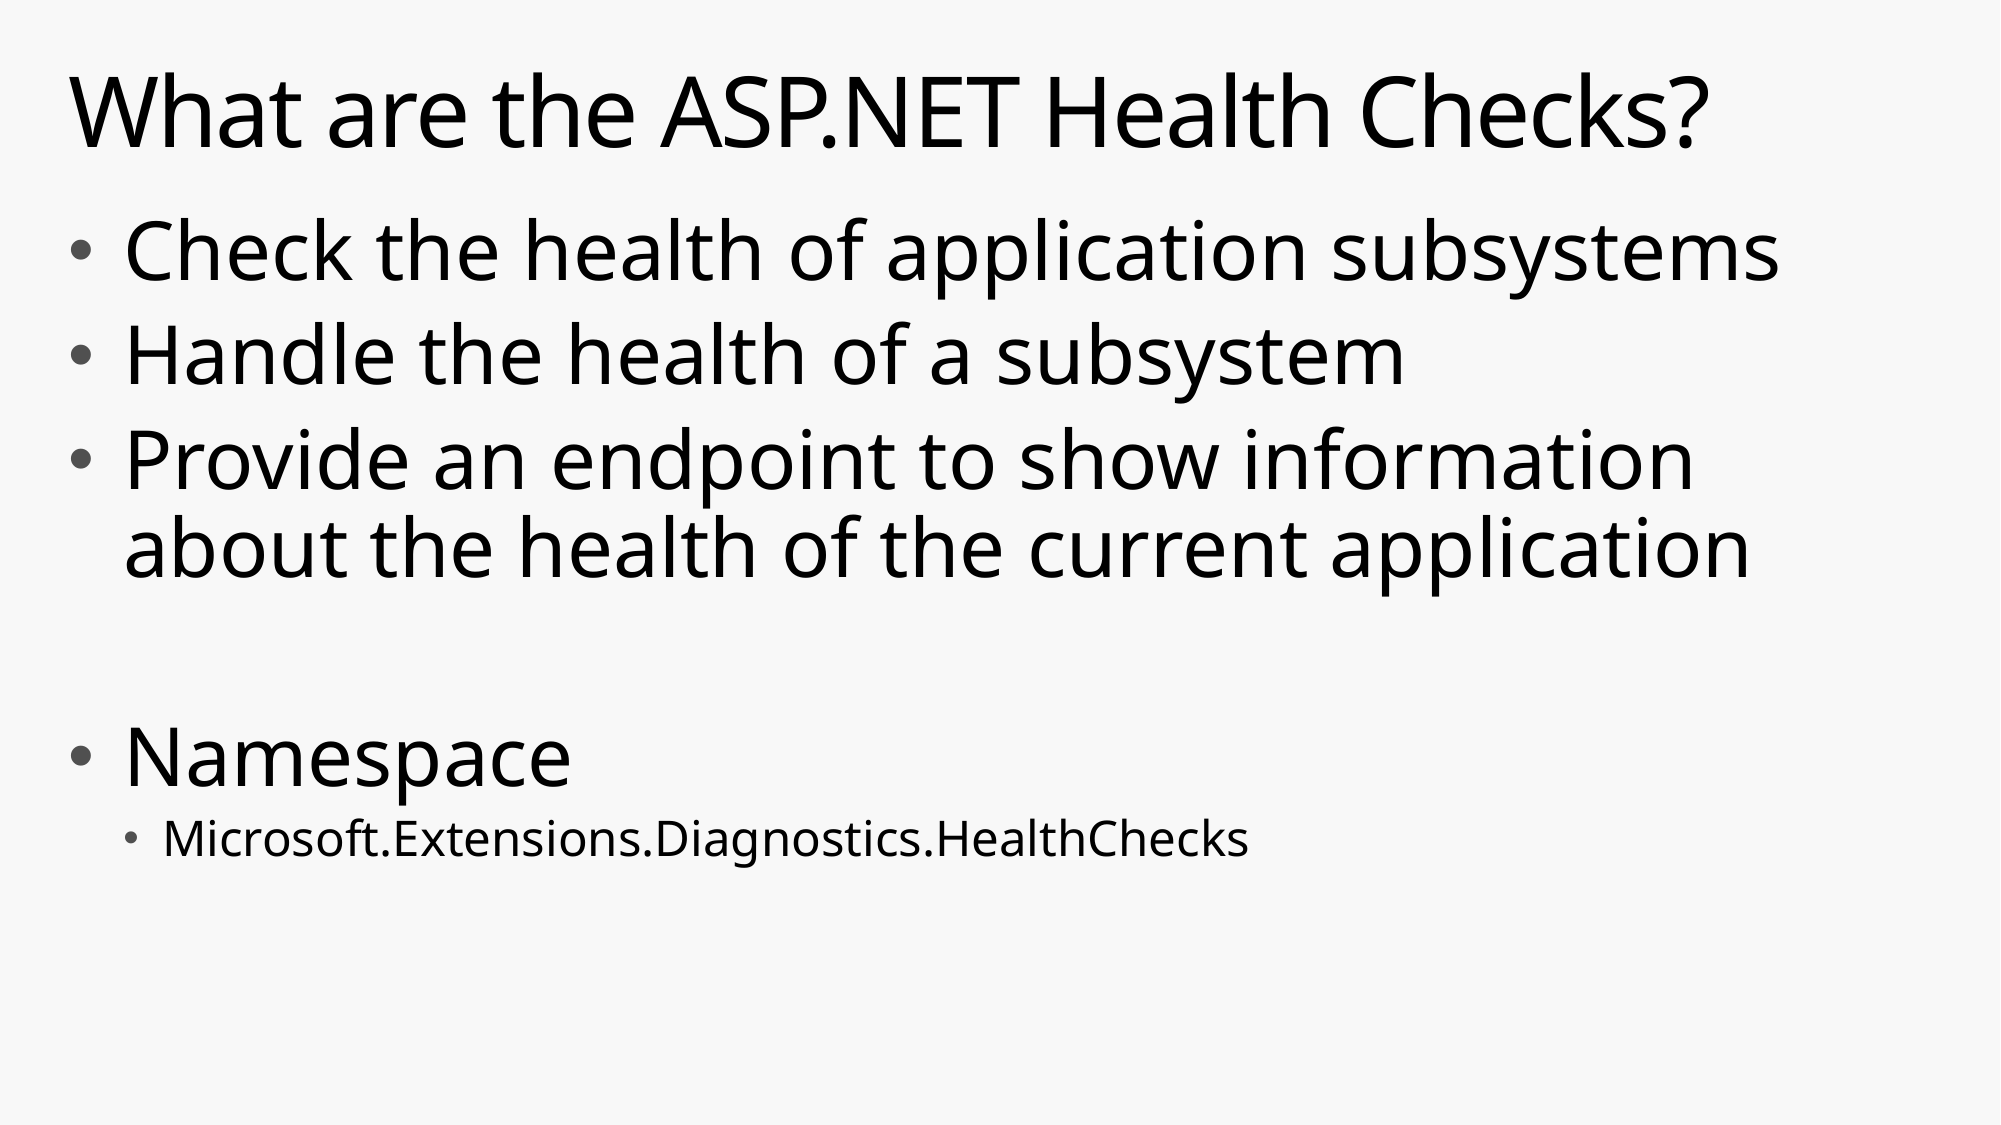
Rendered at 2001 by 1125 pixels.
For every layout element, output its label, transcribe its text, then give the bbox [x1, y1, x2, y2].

list Check the health of application subsystems Handle the health of a subsystem Provide an endpoint to show information about the health of the current application Namespace Microsoft.Extensions.Diagnostics.HealthChecks [44, 196, 1956, 1014]
title What are the ASP.NET Health Checks? [44, 47, 1957, 196]
